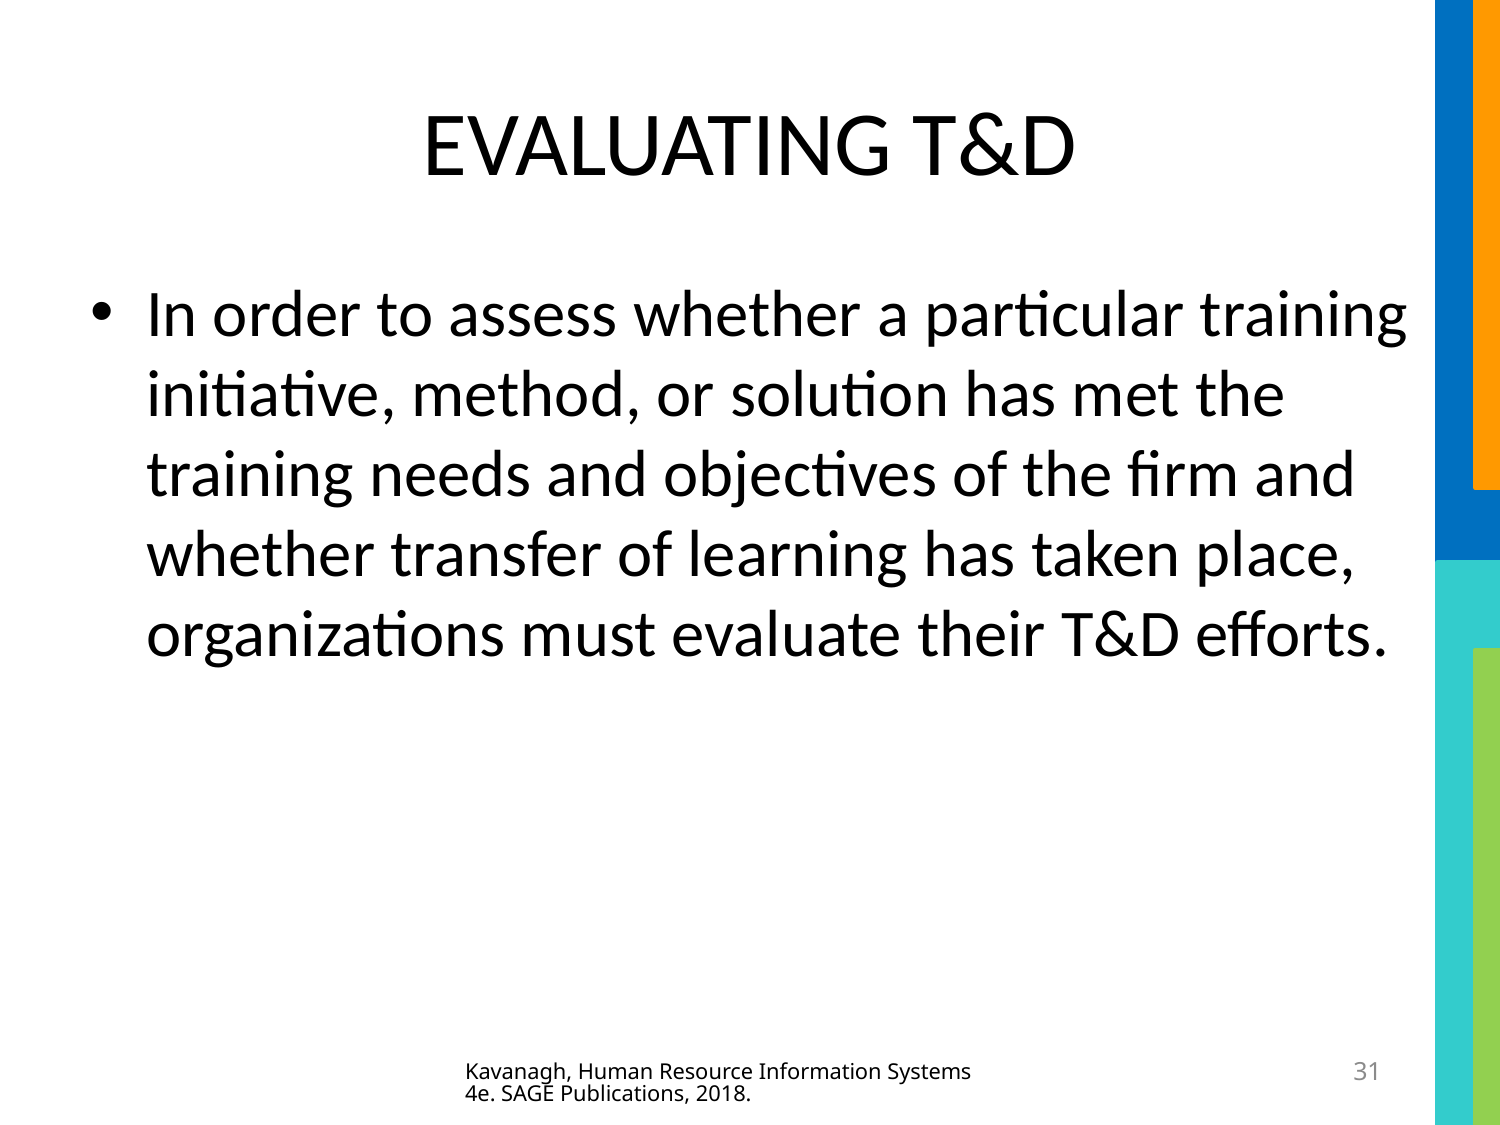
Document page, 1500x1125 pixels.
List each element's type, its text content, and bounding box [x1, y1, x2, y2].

list In order to assess whether a particular training initiative, method, or solution has met the training needs and objectives of the firm and whether transfer of learning has taken place, organizations must evaluate their T&D efforts. [75, 262, 1425, 1005]
slide_number 31 [1059, 1042, 1397, 1103]
footer Kavanagh, Human Resource Information Systems 4e. SAGE Publications, 2018. [450, 1042, 1004, 1103]
title EVALUATING T&D [75, 45, 1425, 233]
